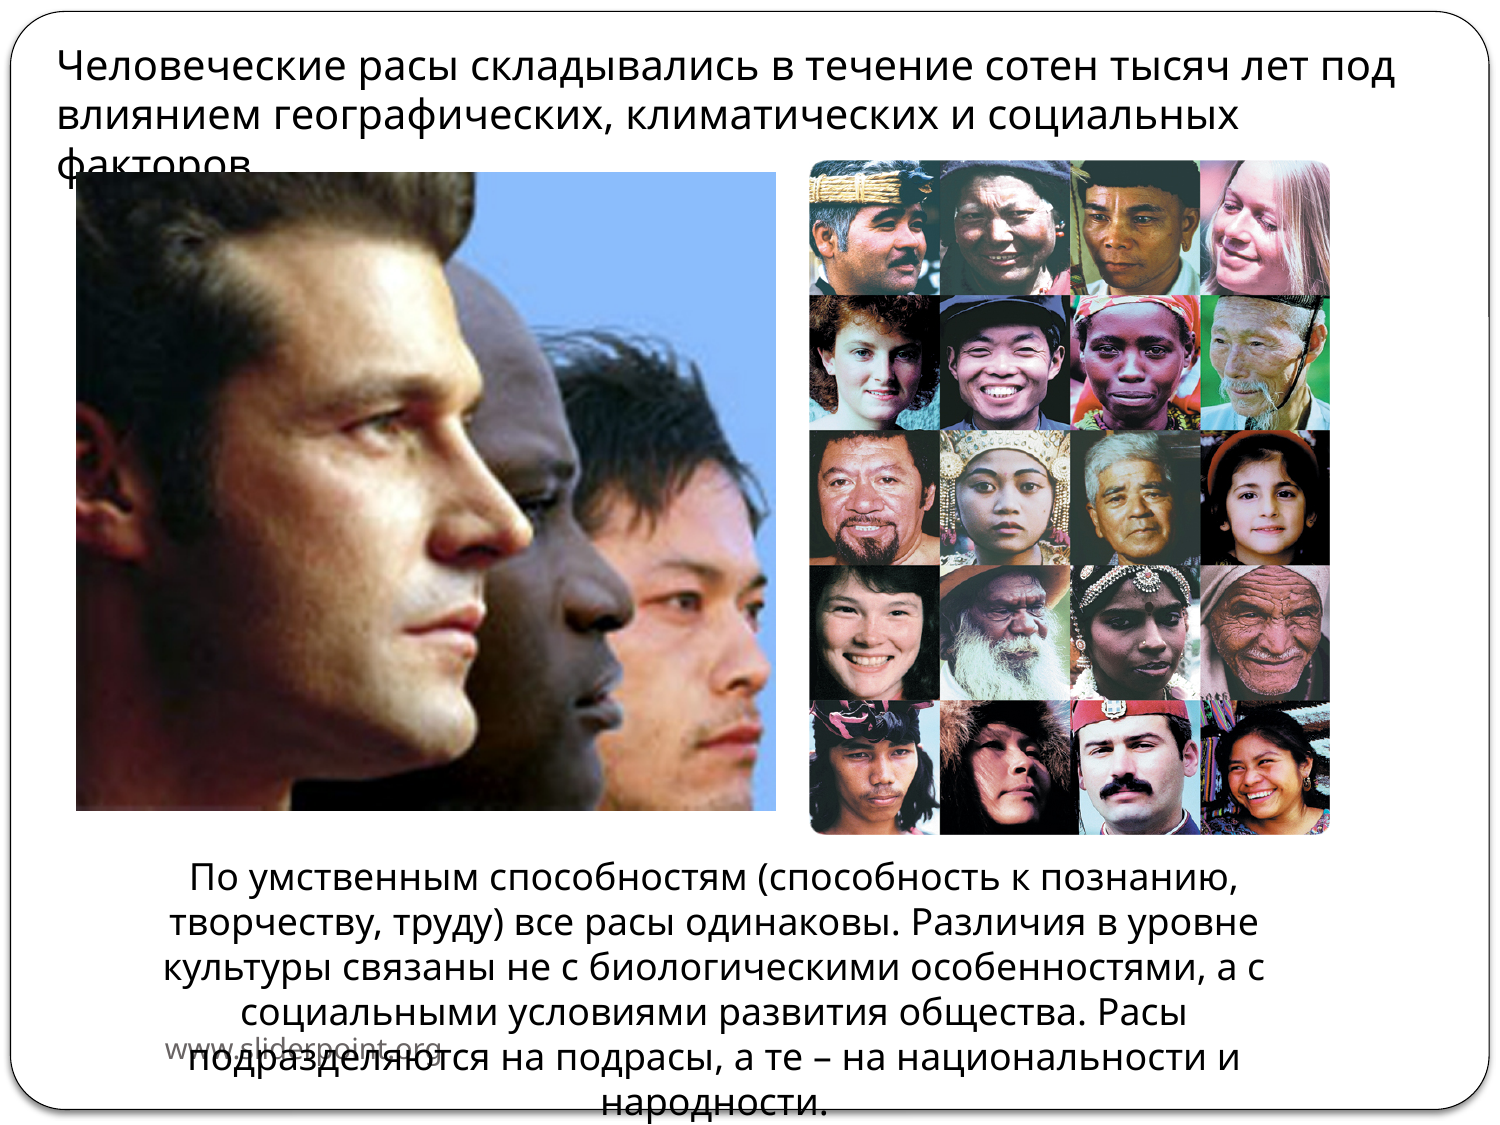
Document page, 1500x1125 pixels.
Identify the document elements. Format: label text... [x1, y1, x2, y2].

footer www.sliderpoint.org [150, 1012, 800, 1088]
picture [808, 160, 1330, 835]
text_box По умственным способностям (способность к познанию, творчеству, труду) все расы одинаковы. Различия в уровне культуры связаны не с биологическими особенностями, а с социальными условиями развития общества. Расы подразделяются на подрасы, а те – на национальности и народности. [76, 845, 1353, 1125]
picture [76, 172, 776, 811]
text_box Человеческие расы складывались в течение сотен тысяч лет под влиянием географических, климатических и социальных факторов. [41, 30, 1471, 196]
